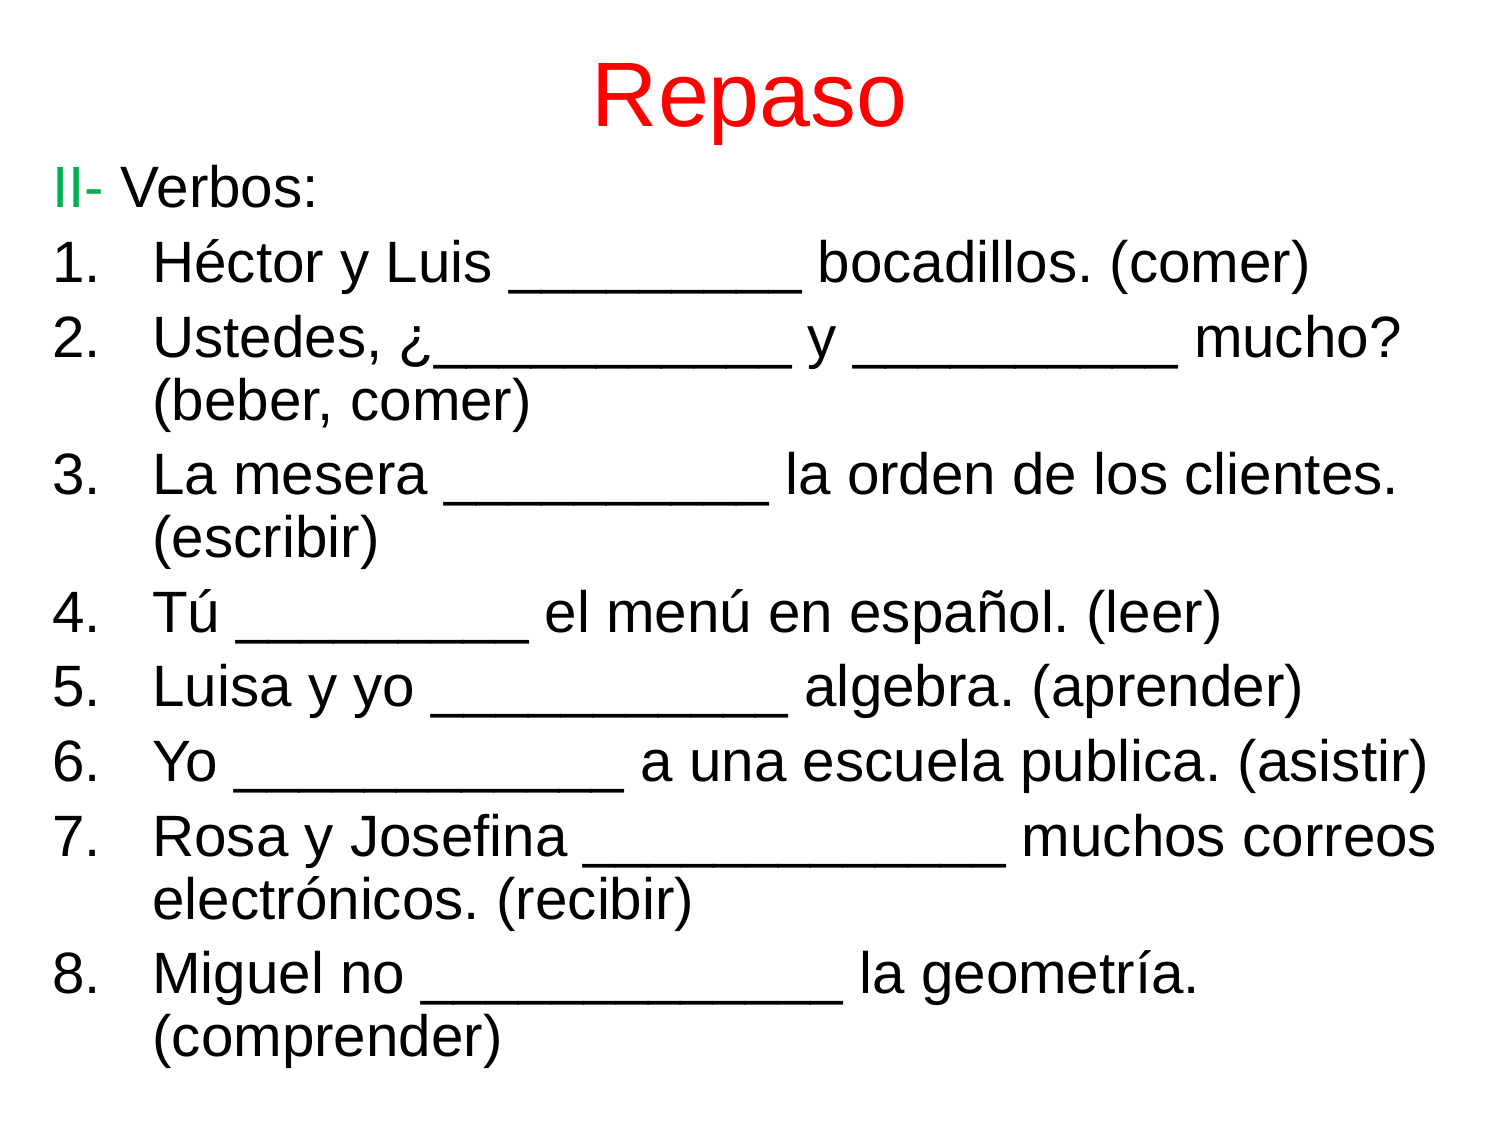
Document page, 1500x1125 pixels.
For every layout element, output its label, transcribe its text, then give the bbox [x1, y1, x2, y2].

title Repaso [75, 17, 1425, 149]
list II- Verbos: Héctor y Luis _________ bocadillos. (comer) Ustedes, ¿___________ y __________ mucho? (beber, comer) La mesera __________ la orden de los clientes. (escribir) Tú _________ el menú en español. (leer) Luisa y yo ___________ algebra. (aprender) Yo ____________ a una escuela publica. (asistir) Rosa y Josefina _____________ muchos correos electrónicos. (recibir) Miguel no _____________ la geometría. (comprender) [37, 149, 1463, 1113]
